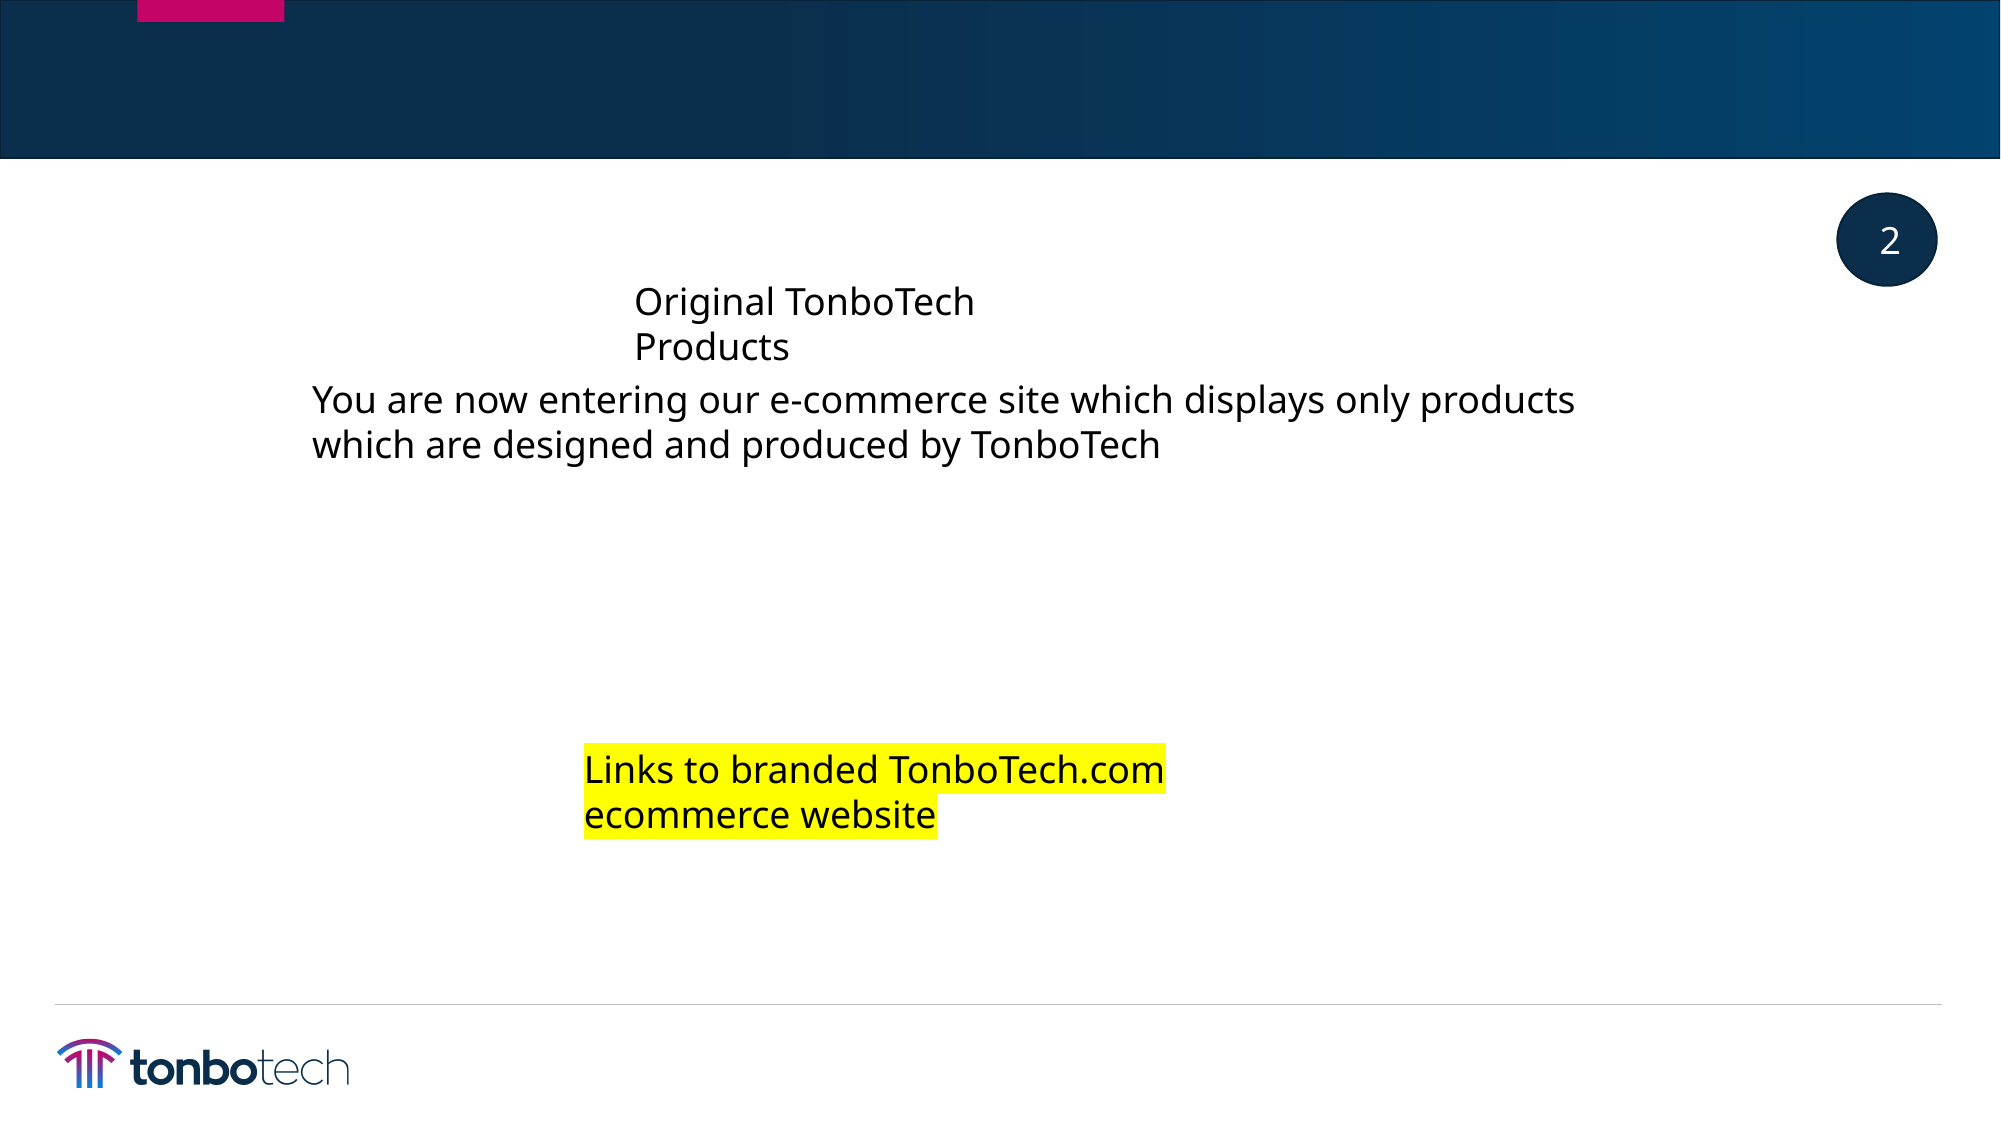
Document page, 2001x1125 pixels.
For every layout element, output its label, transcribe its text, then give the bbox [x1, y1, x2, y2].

text_box You are now entering our e-commerce site which displays only products which are designed and produced by TonboTech [297, 368, 1644, 474]
text_box Links to branded TonboTech.com ecommerce website [568, 738, 1243, 843]
text_box Original TonboTech Products [619, 270, 1105, 368]
text_box 2 [1864, 209, 1910, 270]
picture [54, 1034, 352, 1094]
text_box [1836, 192, 1938, 287]
